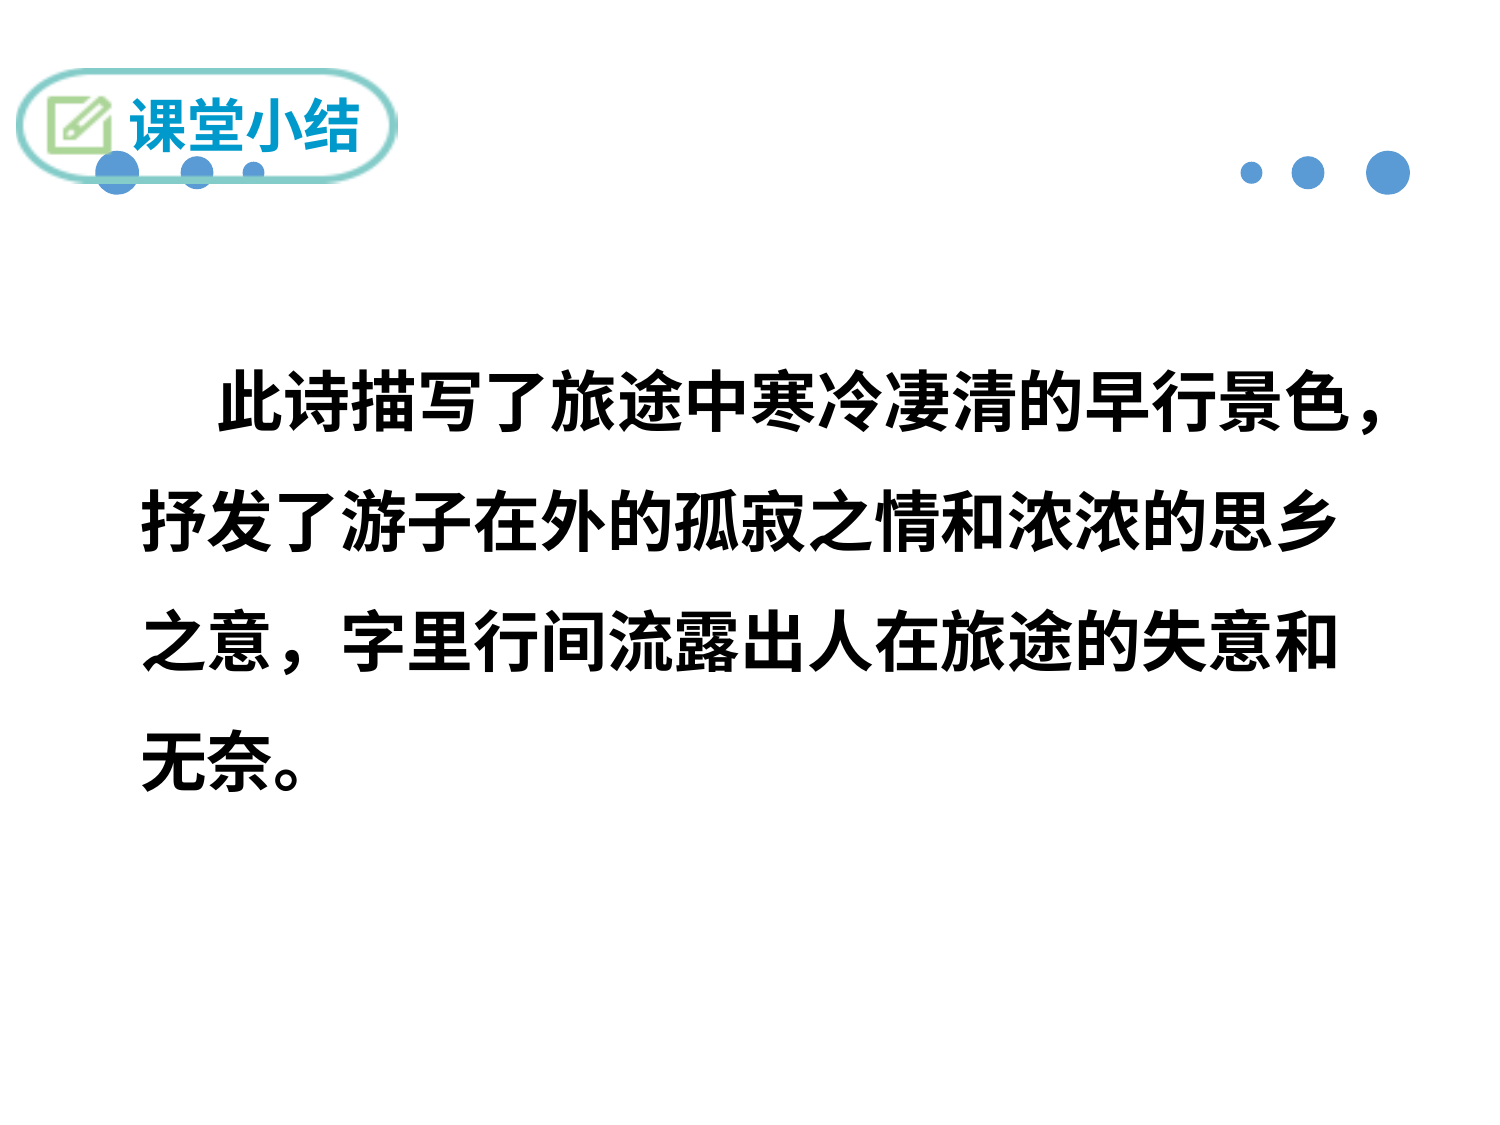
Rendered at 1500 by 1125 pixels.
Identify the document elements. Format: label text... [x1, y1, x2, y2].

text_box 此诗描写了旅途中寒冷凄清的早行景色，抒发了游子在外的孤寂之情和浓浓的思乡之意，字里行间流露出人在旅途的失意和无奈。 [128, 314, 1372, 806]
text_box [16, 68, 398, 184]
